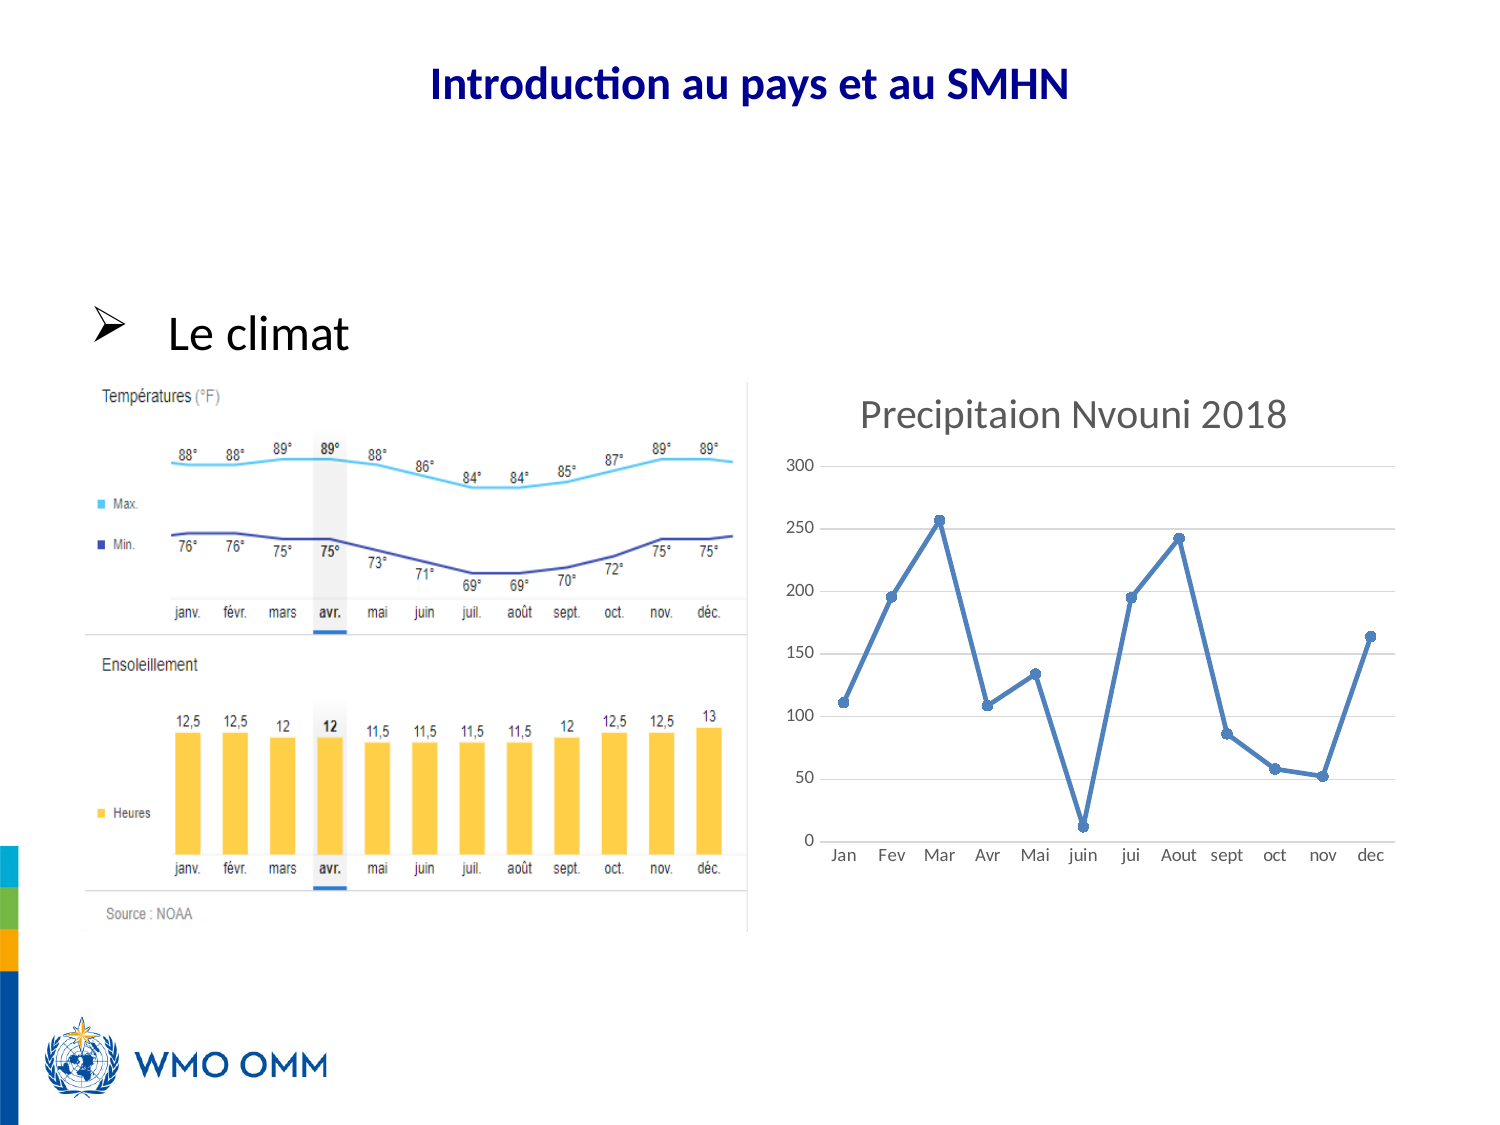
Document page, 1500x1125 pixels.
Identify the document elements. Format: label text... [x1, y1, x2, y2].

picture [84, 382, 751, 932]
picture [0, 845, 327, 1125]
chart [759, 364, 1398, 887]
list Le climat [75, 232, 1425, 1005]
title Introduction au pays et au SMHN [75, 45, 1425, 180]
